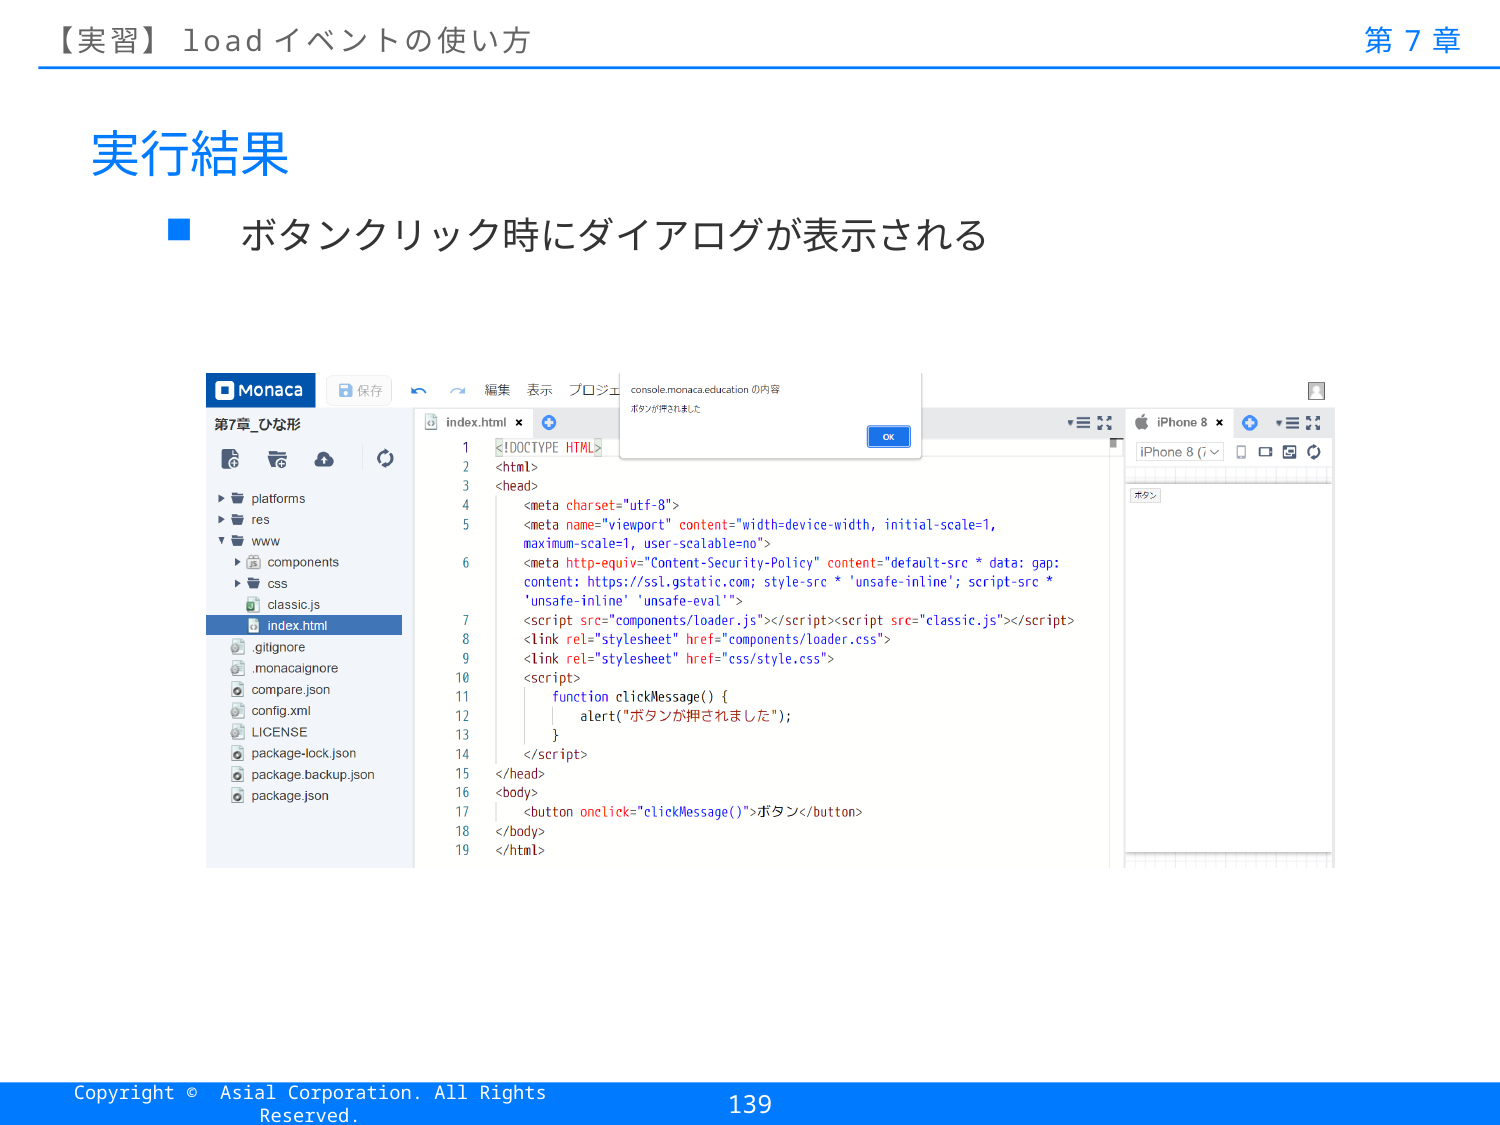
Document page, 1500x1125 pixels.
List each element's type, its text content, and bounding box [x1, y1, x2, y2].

title 【実習】loadイベントの使い方 [29, 7, 702, 72]
list 実行結果 ボタンクリック時にダイアログが表示される [75, 84, 1425, 988]
picture [206, 373, 1335, 868]
list 第7章 [702, 7, 1477, 72]
slide_number 139 [581, 1075, 919, 1125]
